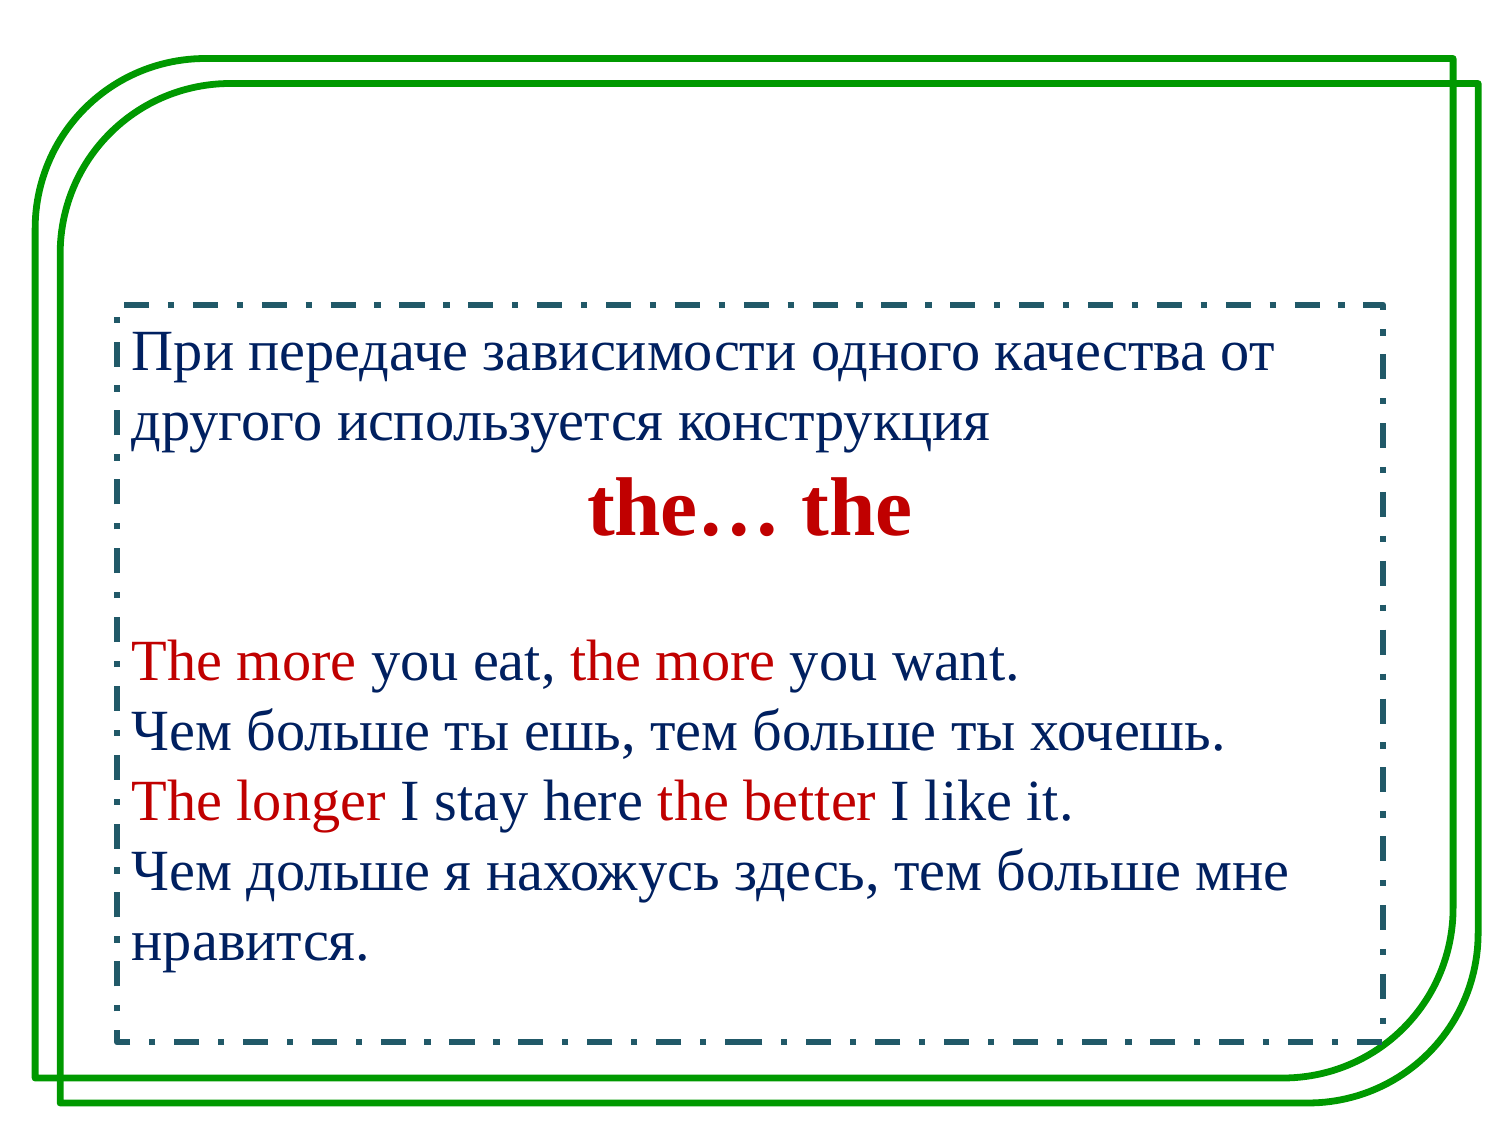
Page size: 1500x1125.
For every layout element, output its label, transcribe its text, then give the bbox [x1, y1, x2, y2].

text_box [58, 81, 1481, 1106]
text_box При передаче зависимости одного качества от другого используется конструкция the… the The more you eat, the more you want. Чем больше ты ешь, тем больше ты хочешь. The longer I stay here the better I like it. Чем дольше я нахожусь здесь, тем больше мне нравится. [117, 304, 1383, 1043]
text_box [33, 56, 1456, 1081]
